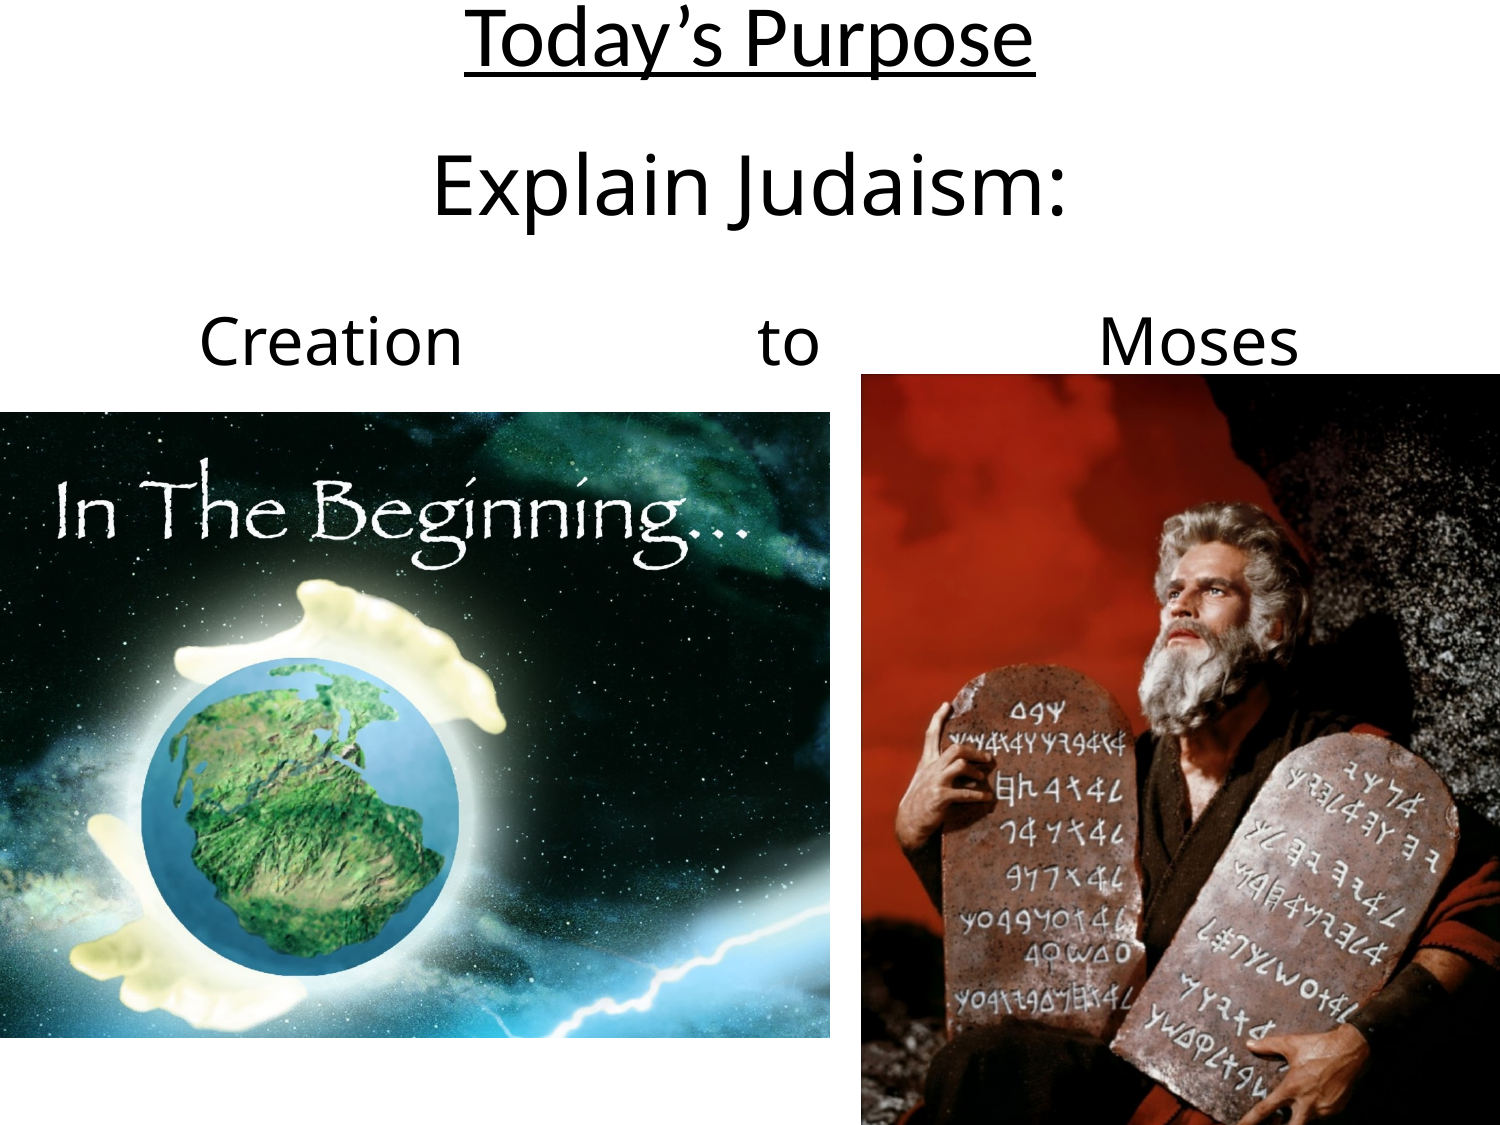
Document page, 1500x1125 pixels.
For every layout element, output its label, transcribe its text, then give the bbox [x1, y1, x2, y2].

list Explain Judaism: Creation to Moses [0, 125, 1500, 800]
title Today’s Purpose [0, 0, 1500, 100]
picture [0, 412, 831, 1038]
picture [860, 374, 1500, 1125]
